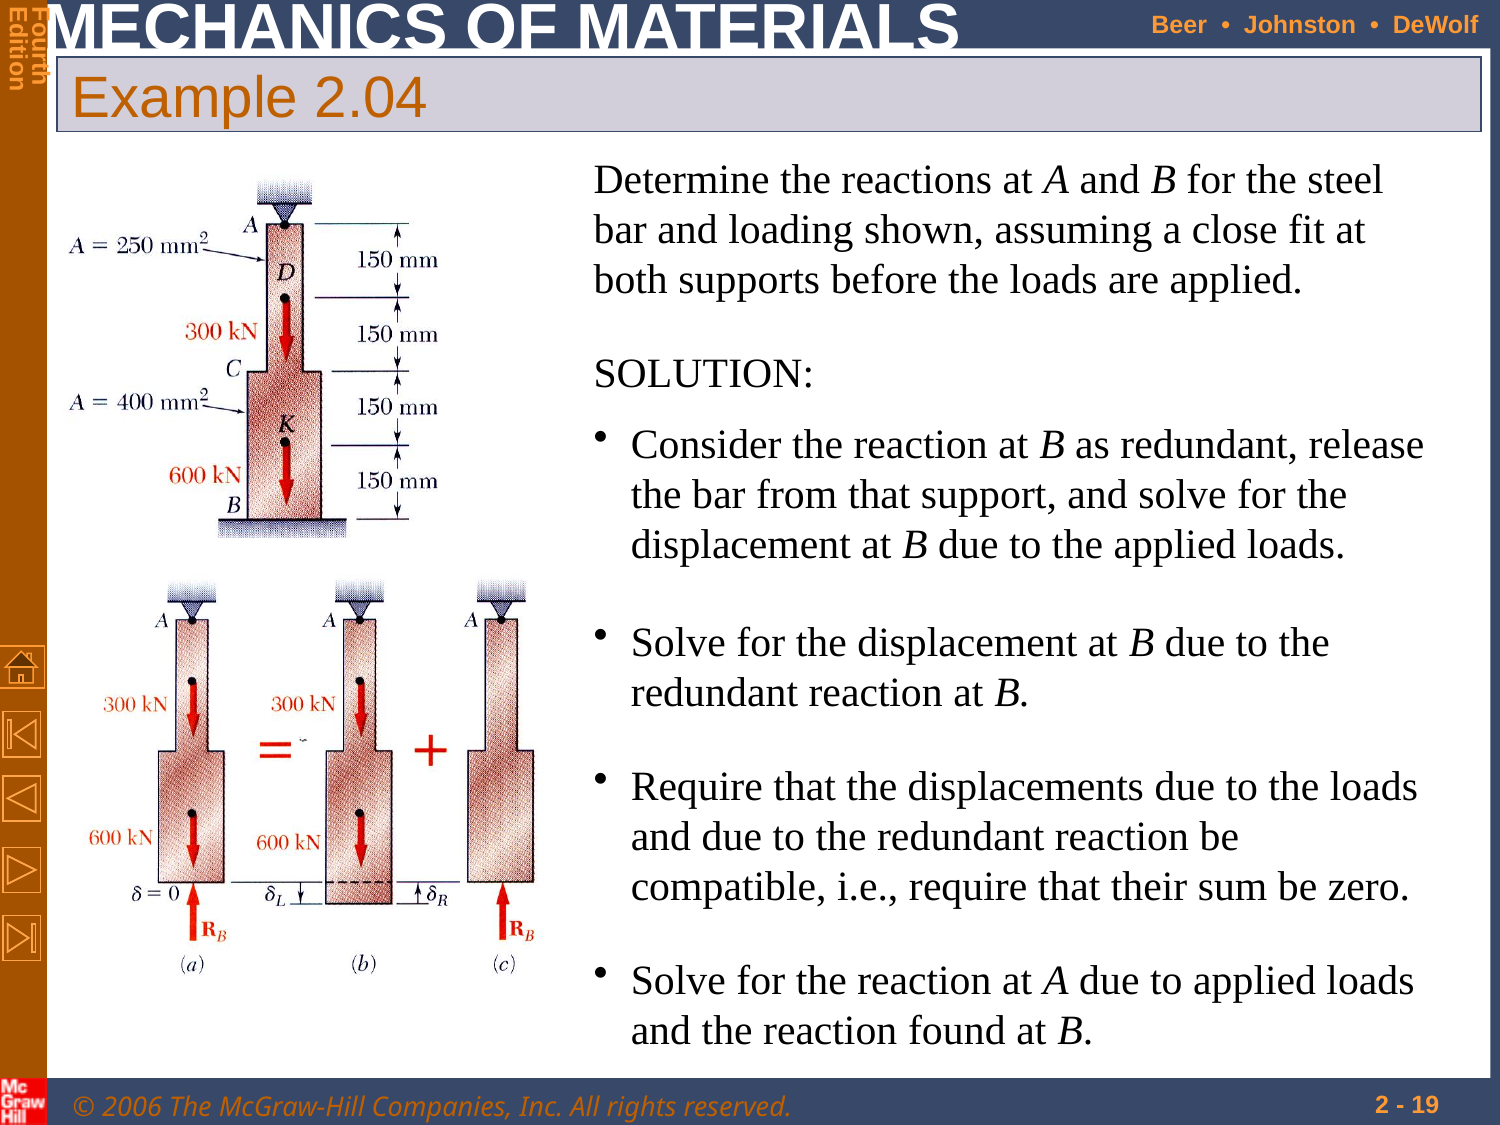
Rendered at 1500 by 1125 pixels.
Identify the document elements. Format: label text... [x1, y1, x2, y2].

picture [83, 574, 547, 981]
text_box Determine the reactions at A and B for the steel bar and loading shown, assuming a close fit at both supports before the loads are applied. [578, 144, 1432, 310]
text_box Solve for the displacement at B due to the redundant reaction at B. [578, 607, 1458, 722]
text_box SOLUTION: Consider the reaction at B as redundant, release the bar from that support, and solve for the displacement at B due to the applied loads. [578, 338, 1458, 574]
text_box Require that the displacements due to the loads and due to the redundant reaction be compatible, i.e., require that their sum be zero. [578, 751, 1458, 917]
picture [62, 162, 451, 538]
slide_number 2 - 19 [1304, 1080, 1455, 1119]
picture [0, 1078, 47, 1125]
text_box Solve for the reaction at A due to applied loads and the reaction found at B. [578, 945, 1458, 1060]
title Example 2.04 [56, 56, 1482, 132]
